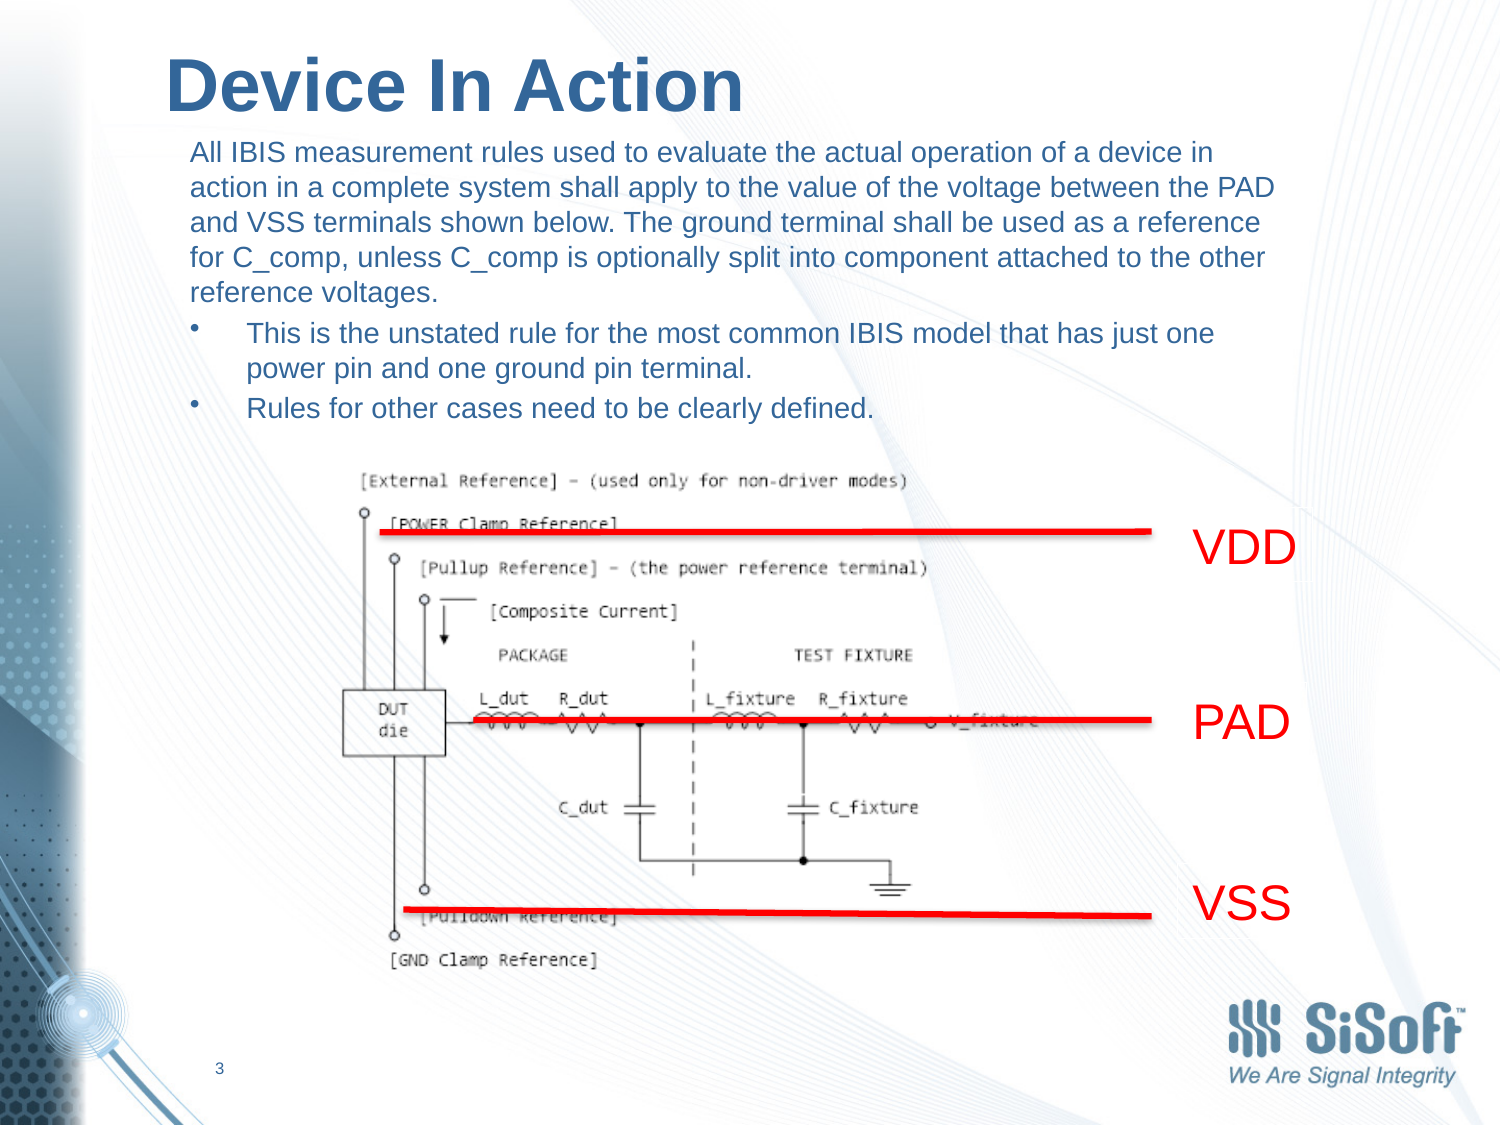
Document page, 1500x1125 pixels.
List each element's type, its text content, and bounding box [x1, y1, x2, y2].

picture [0, 0, 1500, 1125]
title Device In Action [150, 24, 1300, 138]
list All IBIS measurement rules used to evaluate the actual operation of a device in action in a complete system shall apply to the value of the voltage between the PAD and VSS terminals shown below. The ground terminal shall be used as a reference for C_comp, unless C_comp is optionally split into component attached to the other reference voltages. This is the unstated rule for the most common IBIS model that has just one power pin and one ground pin terminal. Rules for other cases need to be clearly defined. [174, 125, 1300, 421]
footer 3 [200, 1050, 975, 1104]
text_box PAD [1177, 682, 1307, 757]
text_box VSS [1177, 863, 1308, 939]
text_box VDD [1177, 507, 1313, 582]
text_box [403, 909, 1152, 917]
